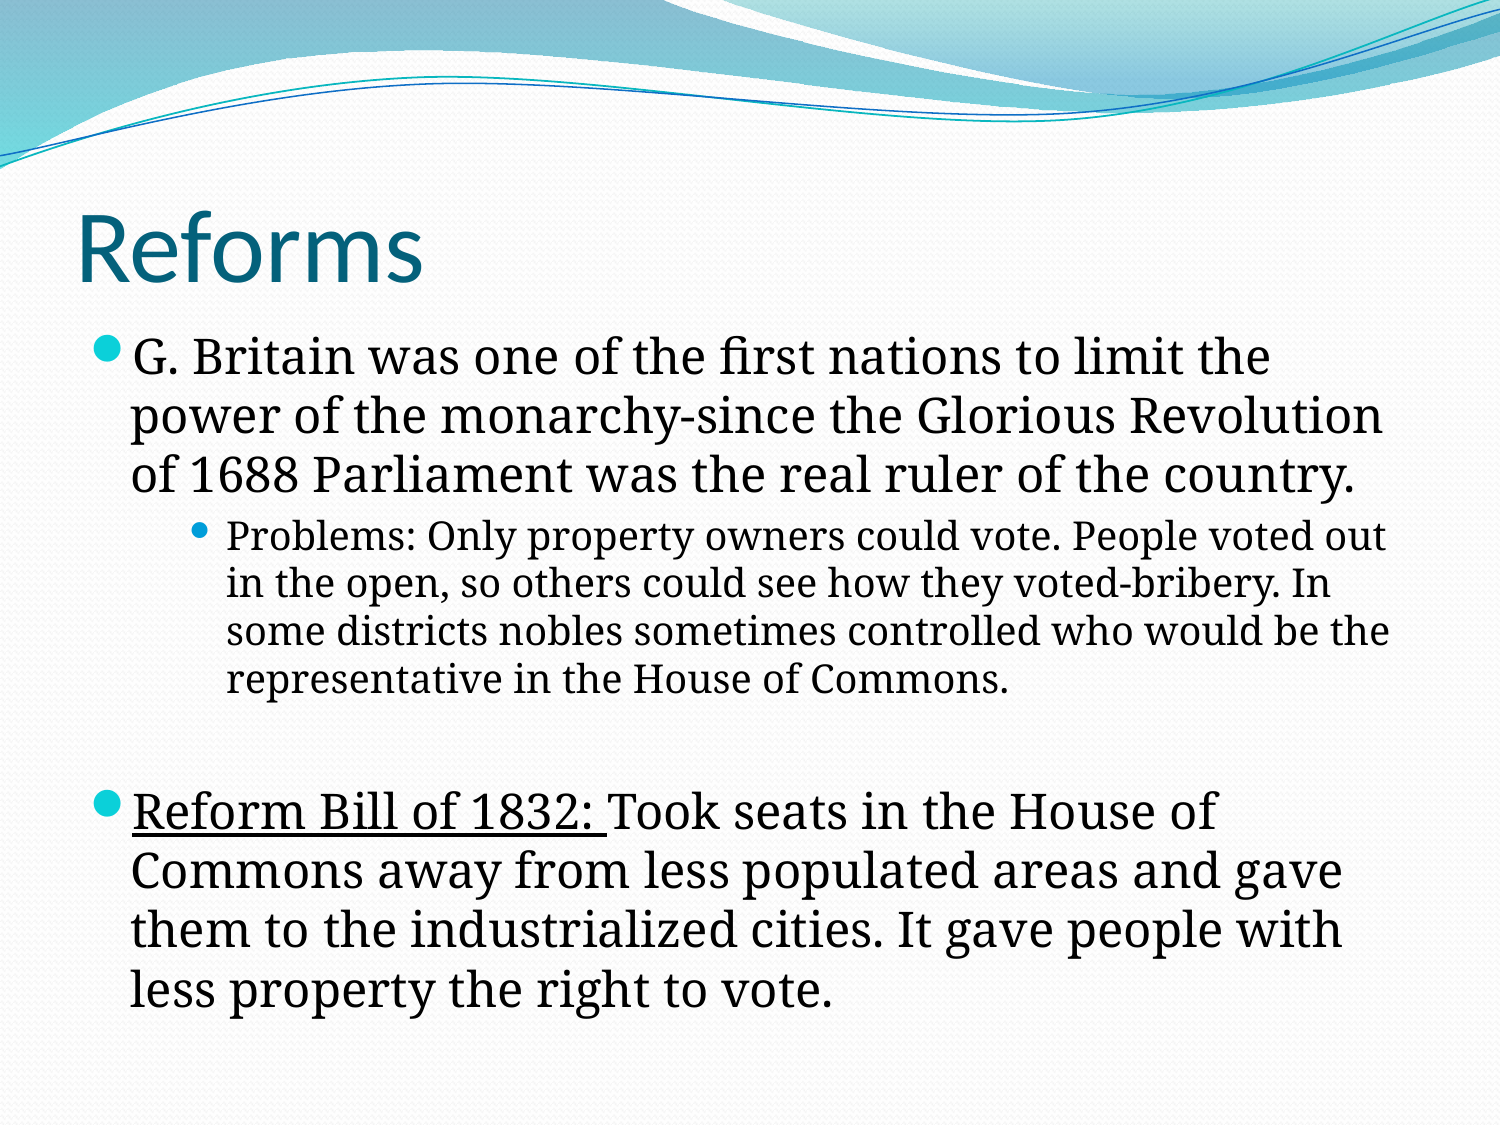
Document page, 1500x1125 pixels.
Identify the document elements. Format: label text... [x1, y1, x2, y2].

list G. Britain was one of the first nations to limit the power of the monarchy-since the Glorious Revolution of 1688 Parliament was the real ruler of the country. Problems: Only property owners could vote. People voted out in the open, so others could see how they voted-bribery. In some districts nobles sometimes controlled who would be the representative in the House of Commons. Reform Bill of 1832: Took seats in the House of Commons away from less populated areas and gave them to the industrialized cities. It gave people with less property the right to vote. [75, 317, 1425, 1038]
title Reforms [75, 115, 1425, 303]
